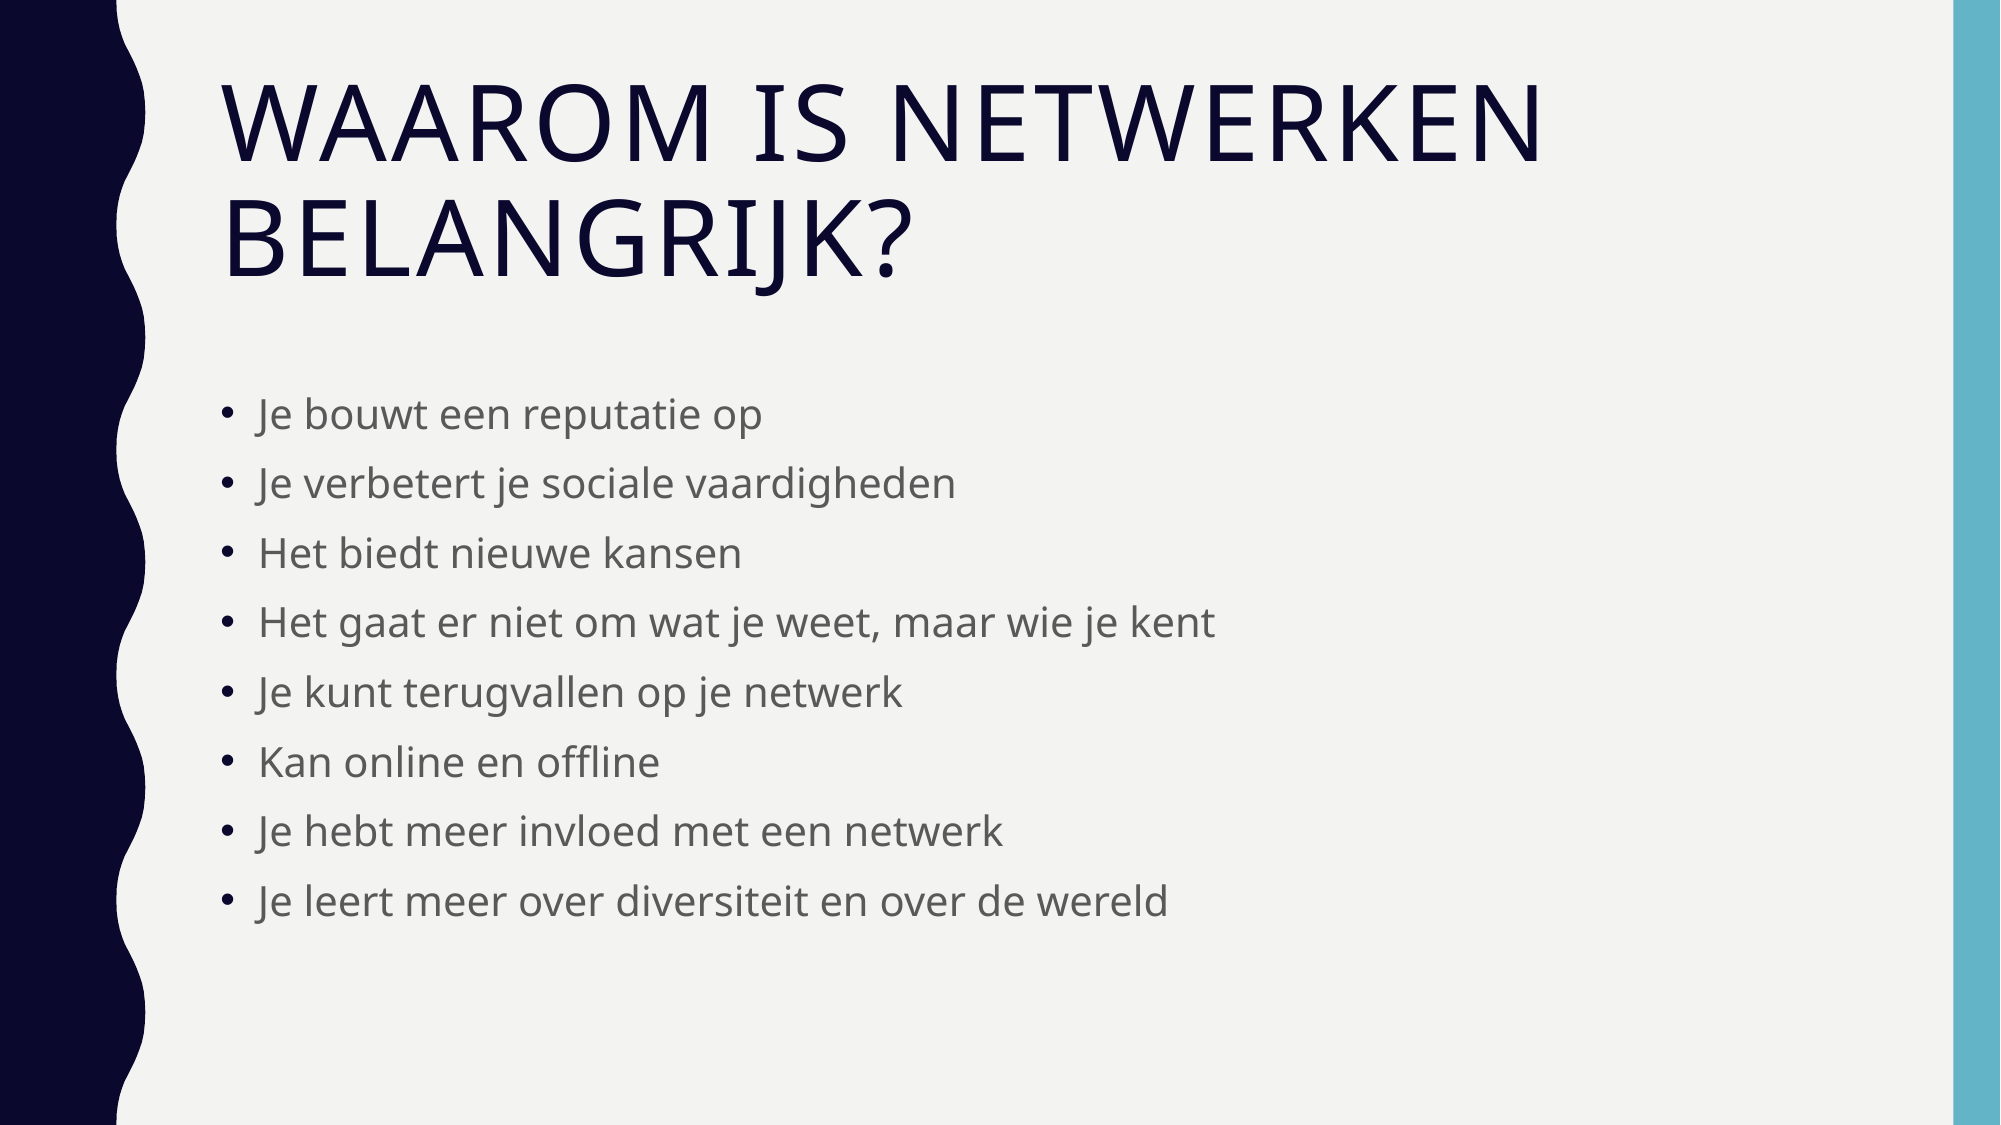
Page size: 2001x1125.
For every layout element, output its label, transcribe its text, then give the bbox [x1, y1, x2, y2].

title Waarom is netwerken belangrijk? [205, 62, 1875, 308]
list Je bouwt een reputatie op Je verbetert je sociale vaardigheden Het biedt nieuwe kansen Het gaat er niet om wat je weet, maar wie je kent Je kunt terugvallen op je netwerk Kan online en offline Je hebt meer invloed met een netwerk Je leert meer over diversiteit en over de wereld [205, 375, 1875, 1035]
